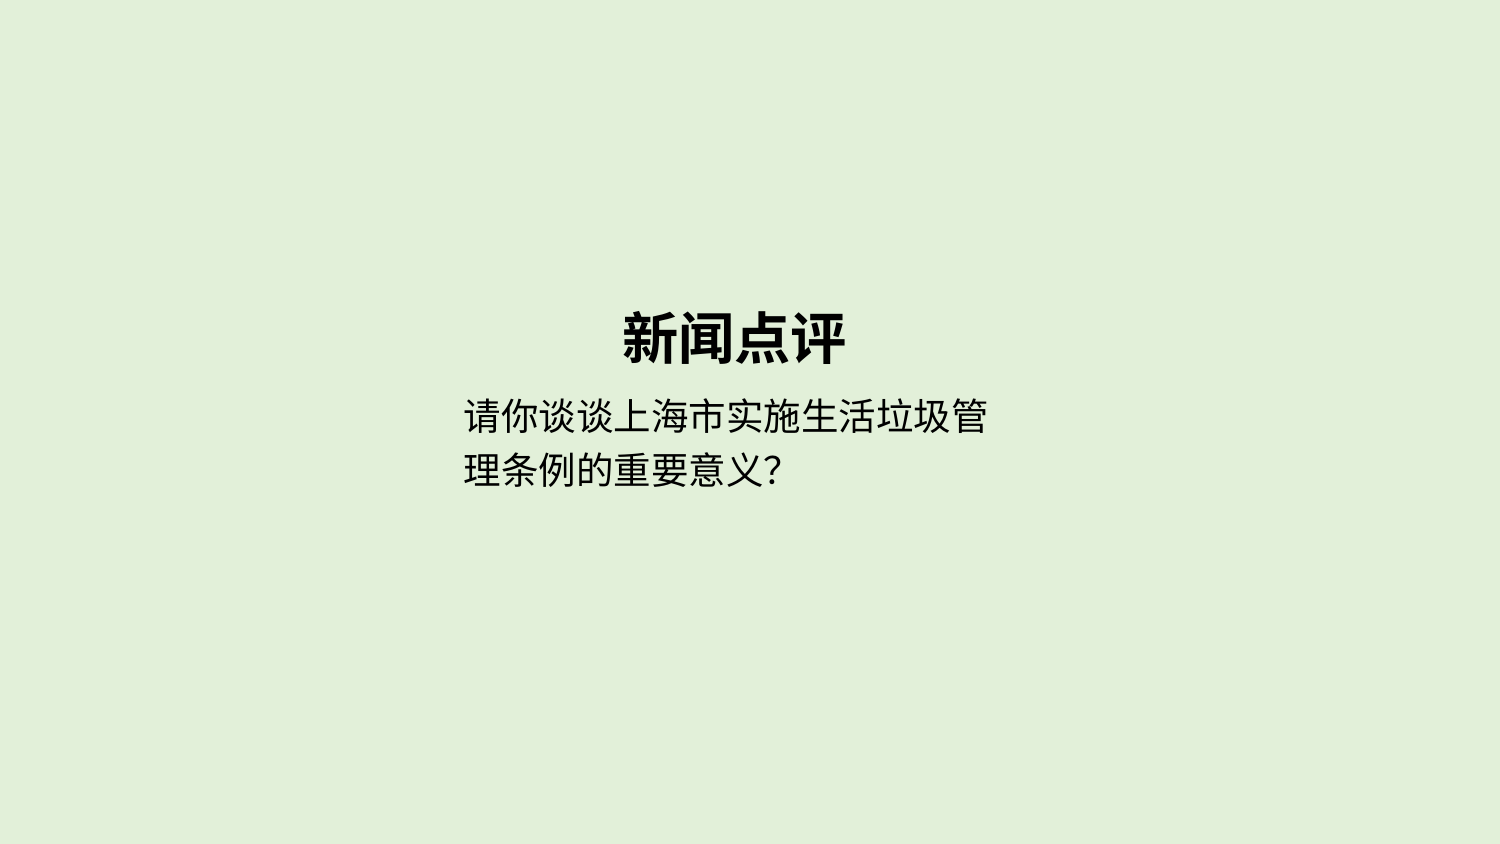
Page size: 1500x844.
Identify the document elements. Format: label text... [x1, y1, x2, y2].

text_box 请你谈谈上海市实施生活垃圾管理条例的重要意义？ [452, 378, 1014, 498]
text_box 新闻点评 [610, 283, 1023, 377]
